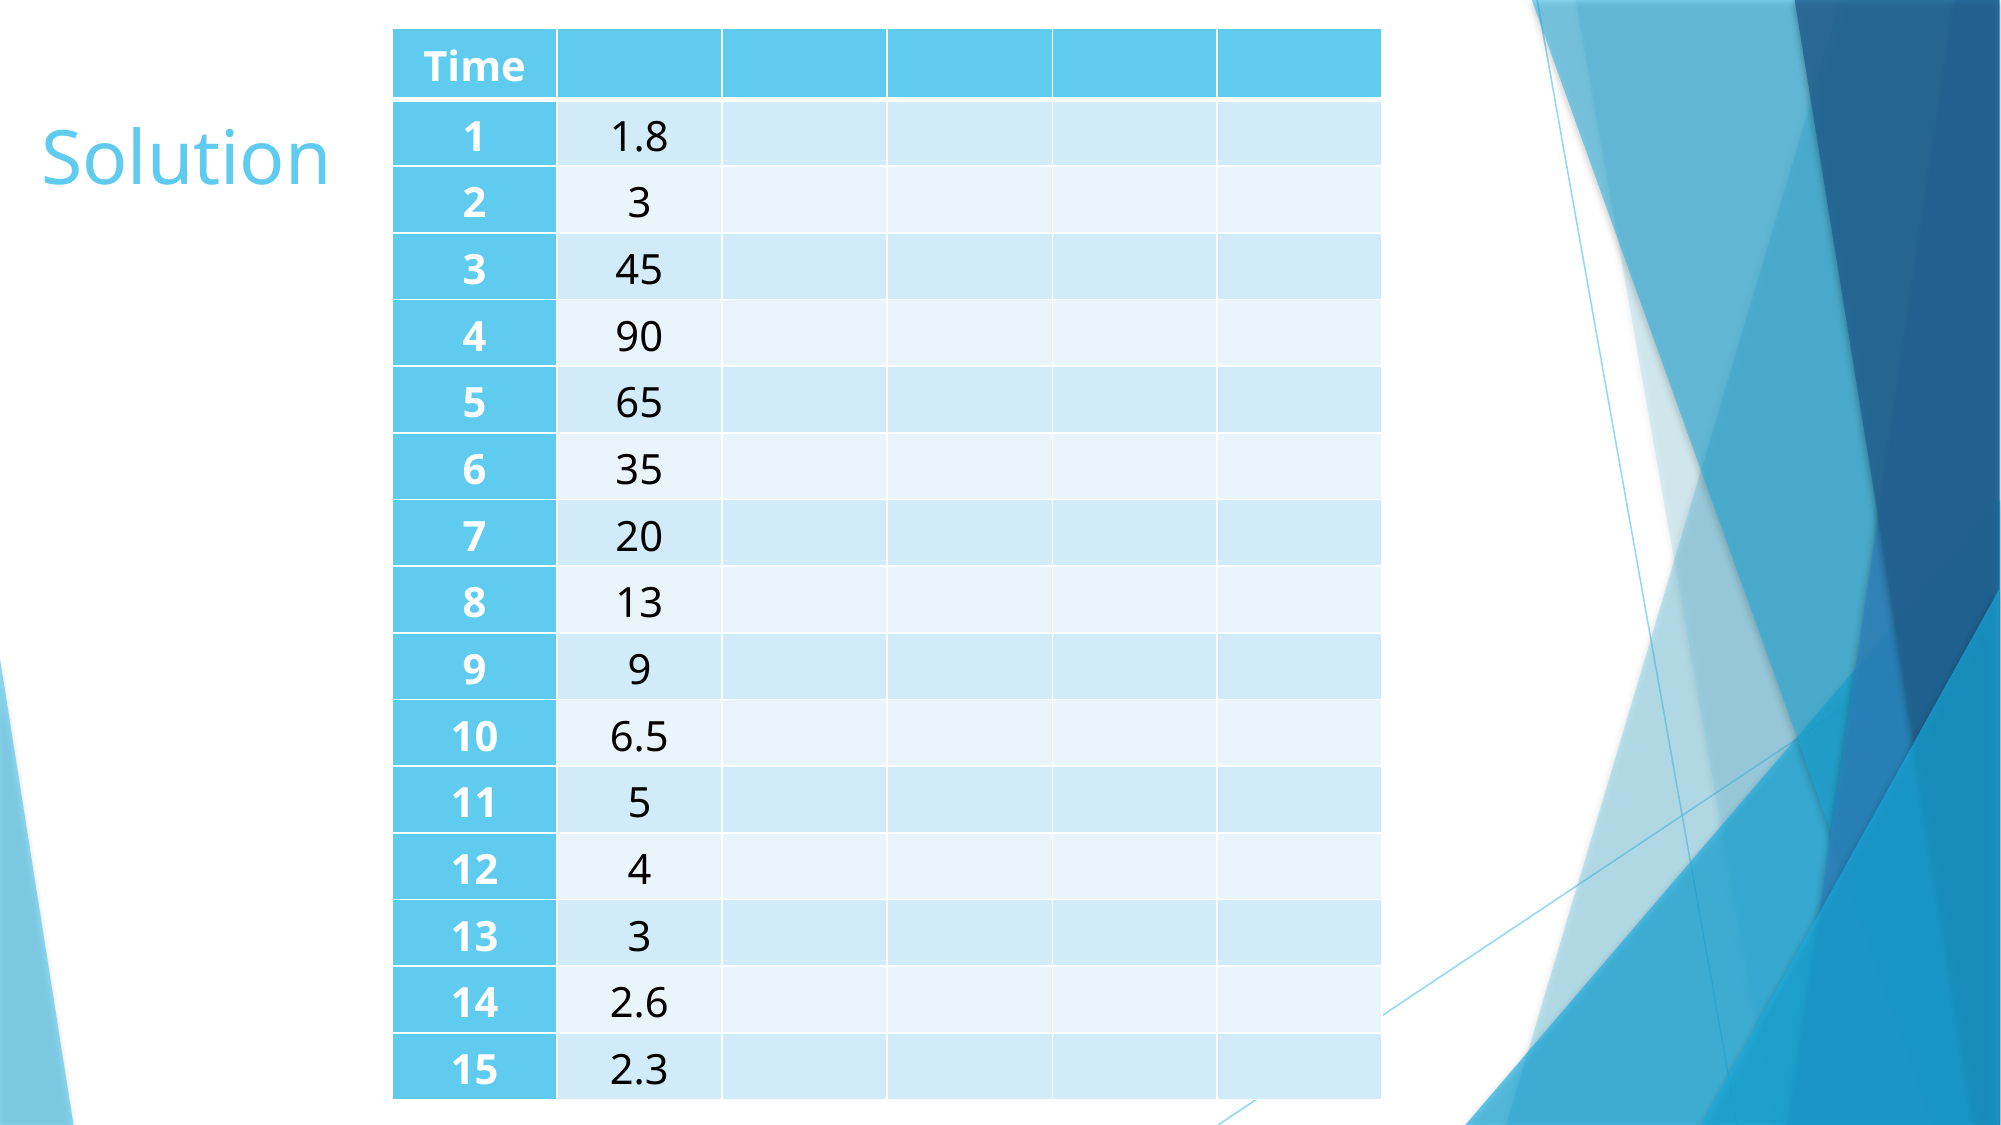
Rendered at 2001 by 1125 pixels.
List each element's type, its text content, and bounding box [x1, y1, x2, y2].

title Solution [26, 102, 361, 231]
